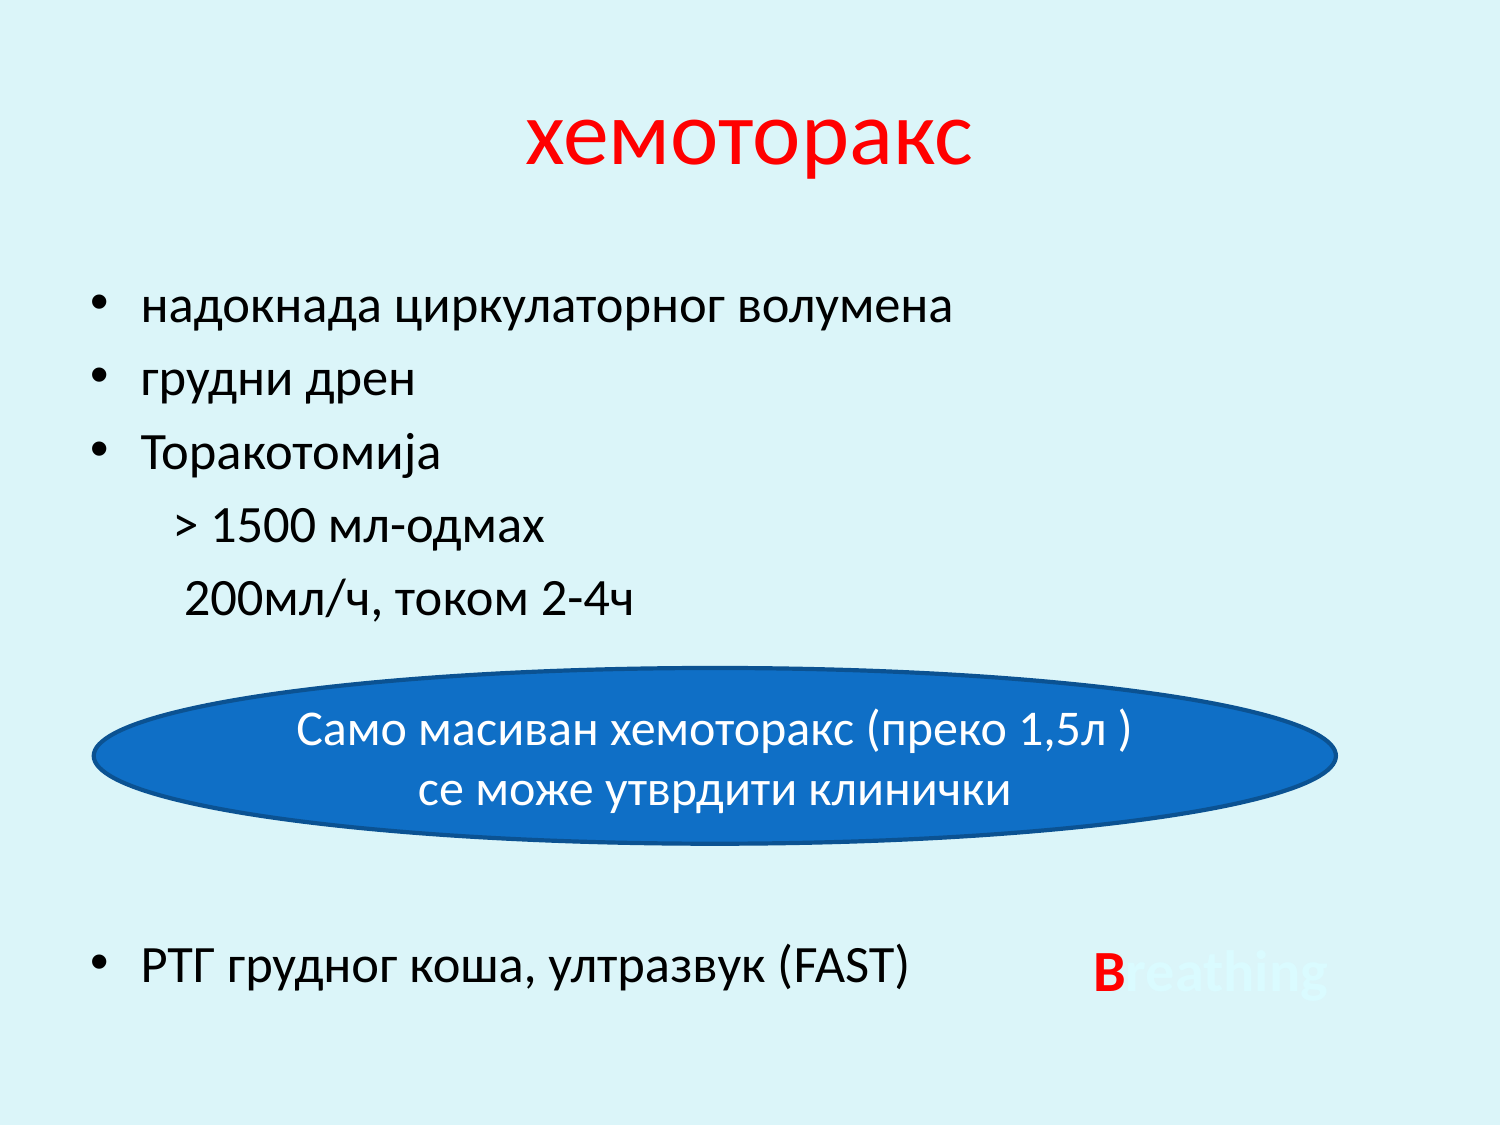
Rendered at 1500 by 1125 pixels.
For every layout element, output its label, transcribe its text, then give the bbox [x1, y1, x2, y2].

text_box Само масиван хемоторакс (преко 1,5л ) се може утврдити клинички [91, 665, 1339, 846]
list надокнада циркулаторног волумена грудни дрен Торакотомија > 1500 мл-одмах 200мл/ч, током 2-4ч РТГ грудног коша, ултразвук (FAST) [75, 262, 1425, 1005]
text_box Breathing [1042, 925, 1378, 1011]
title хемоторакс [75, 45, 1425, 211]
